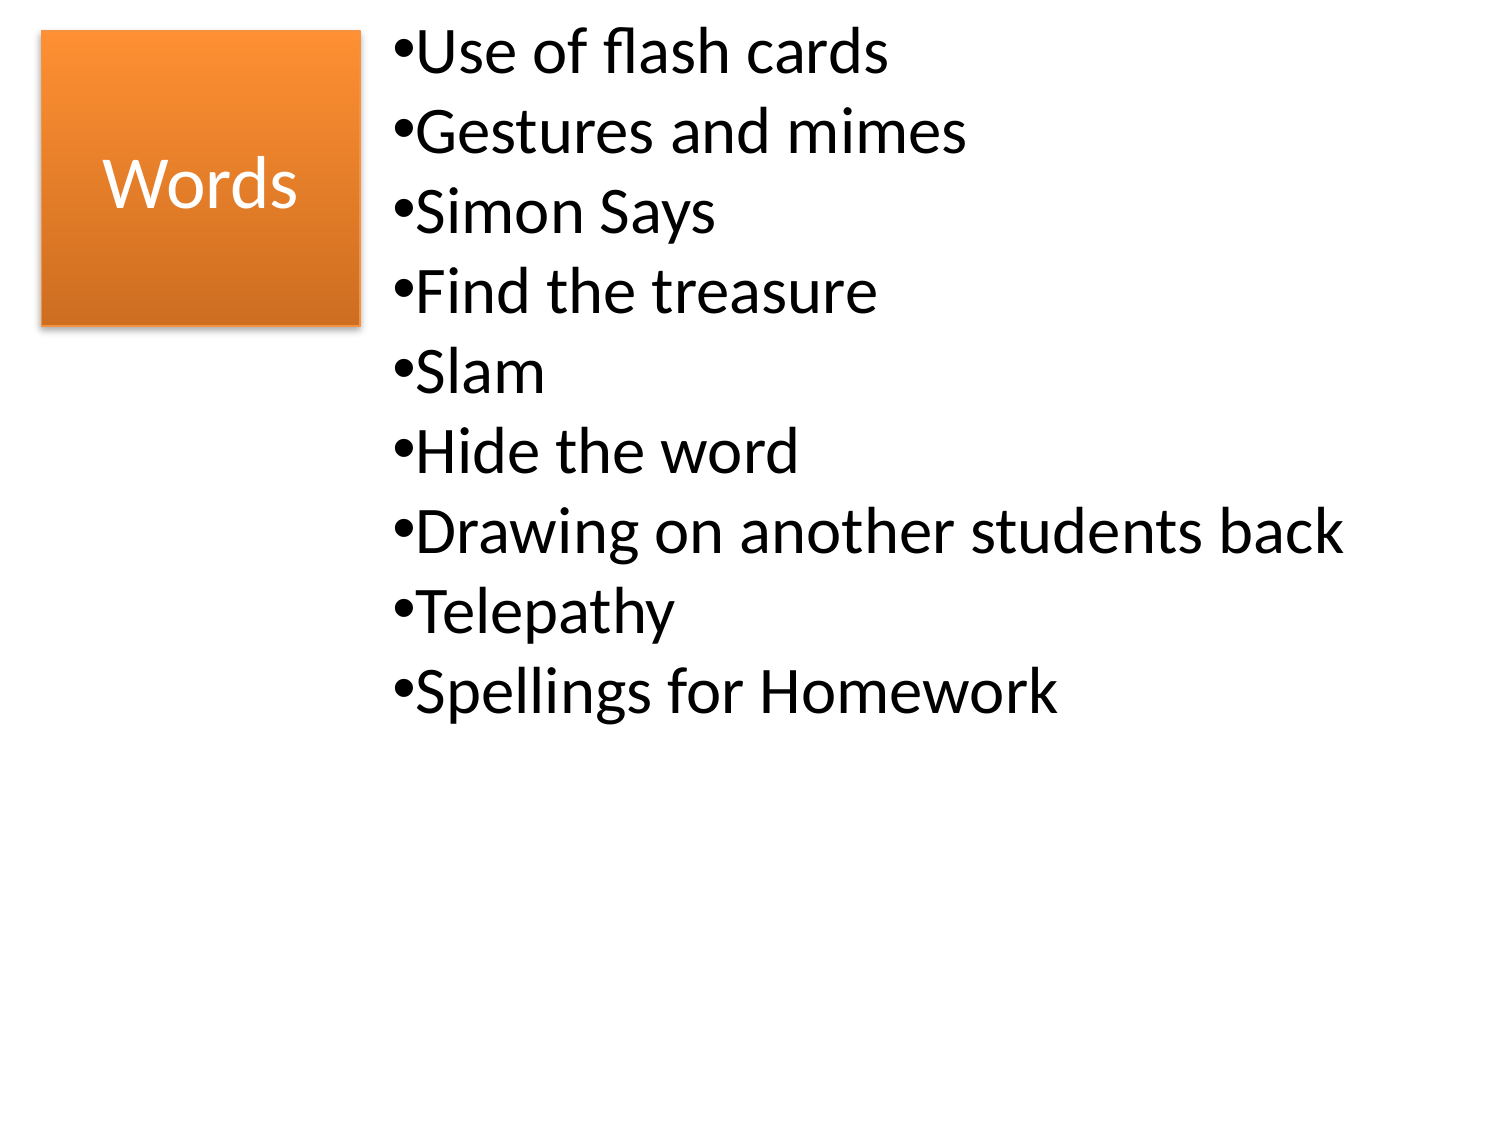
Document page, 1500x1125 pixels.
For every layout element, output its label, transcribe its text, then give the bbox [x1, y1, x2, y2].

text_box Words [41, 30, 361, 327]
text_box Use of flash cards Gestures and mimes Simon Says Find the treasure Slam Hide the word Drawing on another students back Telepathy Spellings for Homework [377, 0, 1360, 895]
